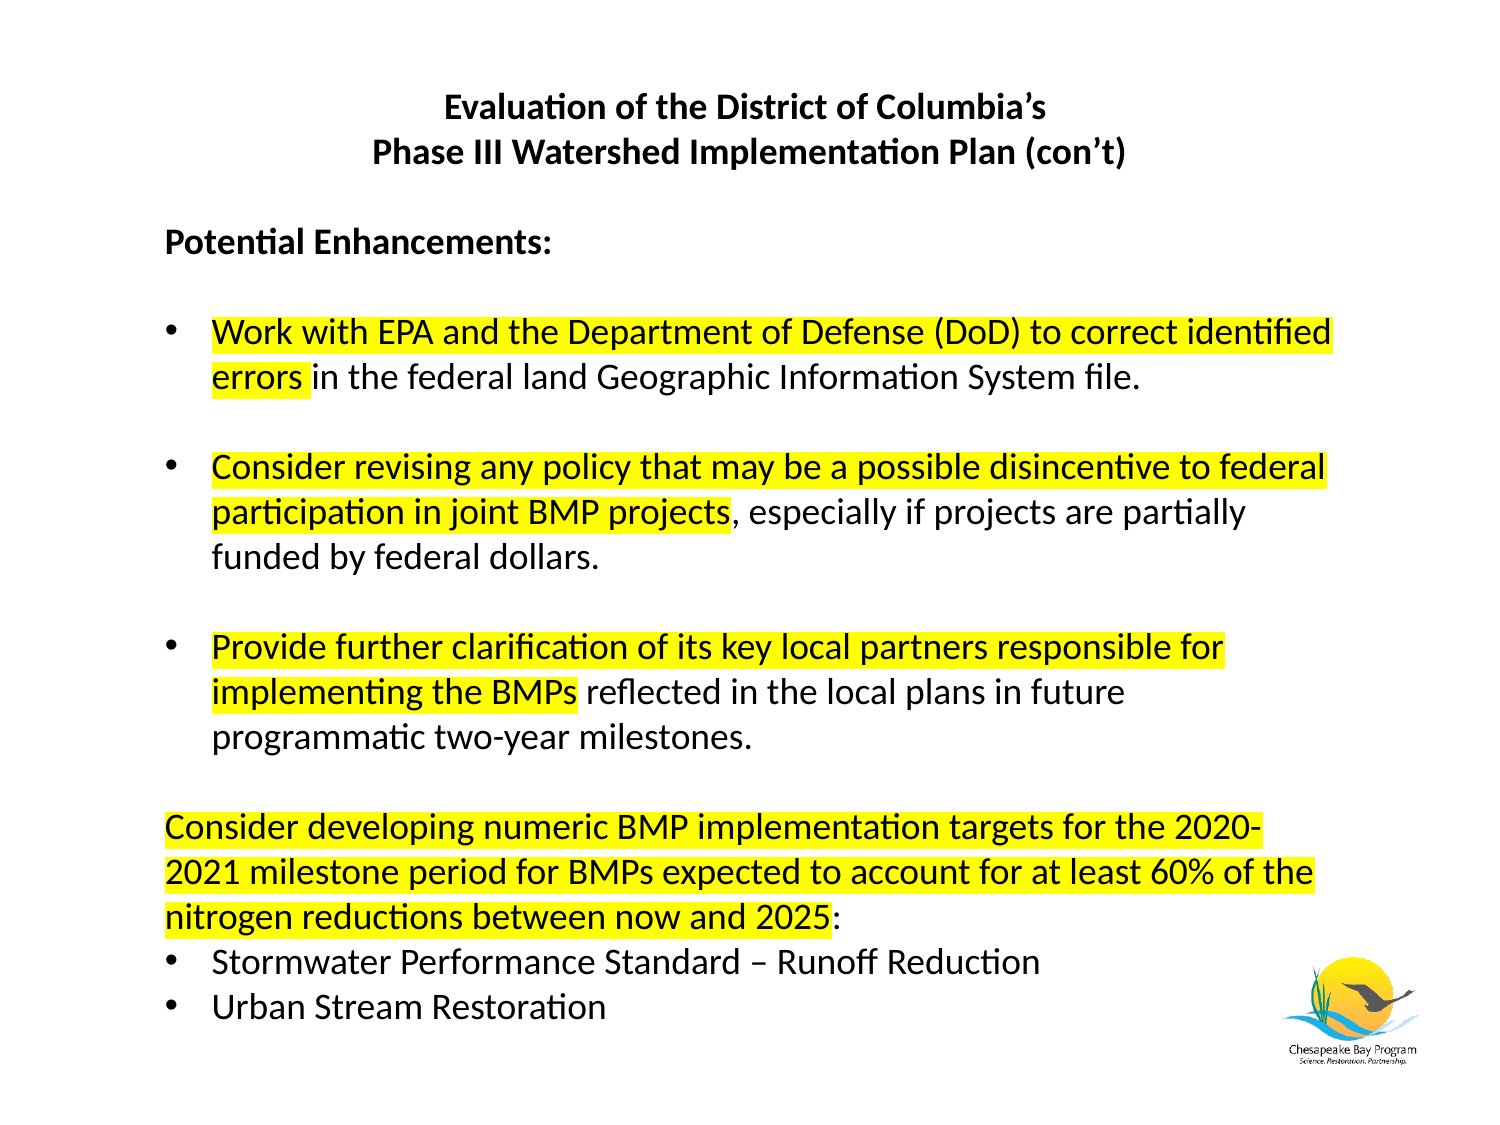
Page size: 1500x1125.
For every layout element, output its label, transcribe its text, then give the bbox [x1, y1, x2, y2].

text_box Evaluation of the District of Columbia’s Phase III Watershed Implementation Plan (con’t) Potential Enhancements: Work with EPA and the Department of Defense (DoD) to correct identified errors in the federal land Geographic Information System file. Consider revising any policy that may be a possible disincentive to federal participation in joint BMP projects, especially if projects are partially funded by federal dollars. Provide further clarification of its key local partners responsible for implementing the BMPs reflected in the local plans in future programmatic two-year milestones. Consider developing numeric BMP implementation targets for the 2020-2021 milestone period for BMPs expected to account for at least 60% of the nitrogen reductions between now and 2025: Stormwater Performance Standard – Runoff Reduction Urban Stream Restoration [149, 74, 1350, 1080]
picture [1281, 956, 1419, 1065]
